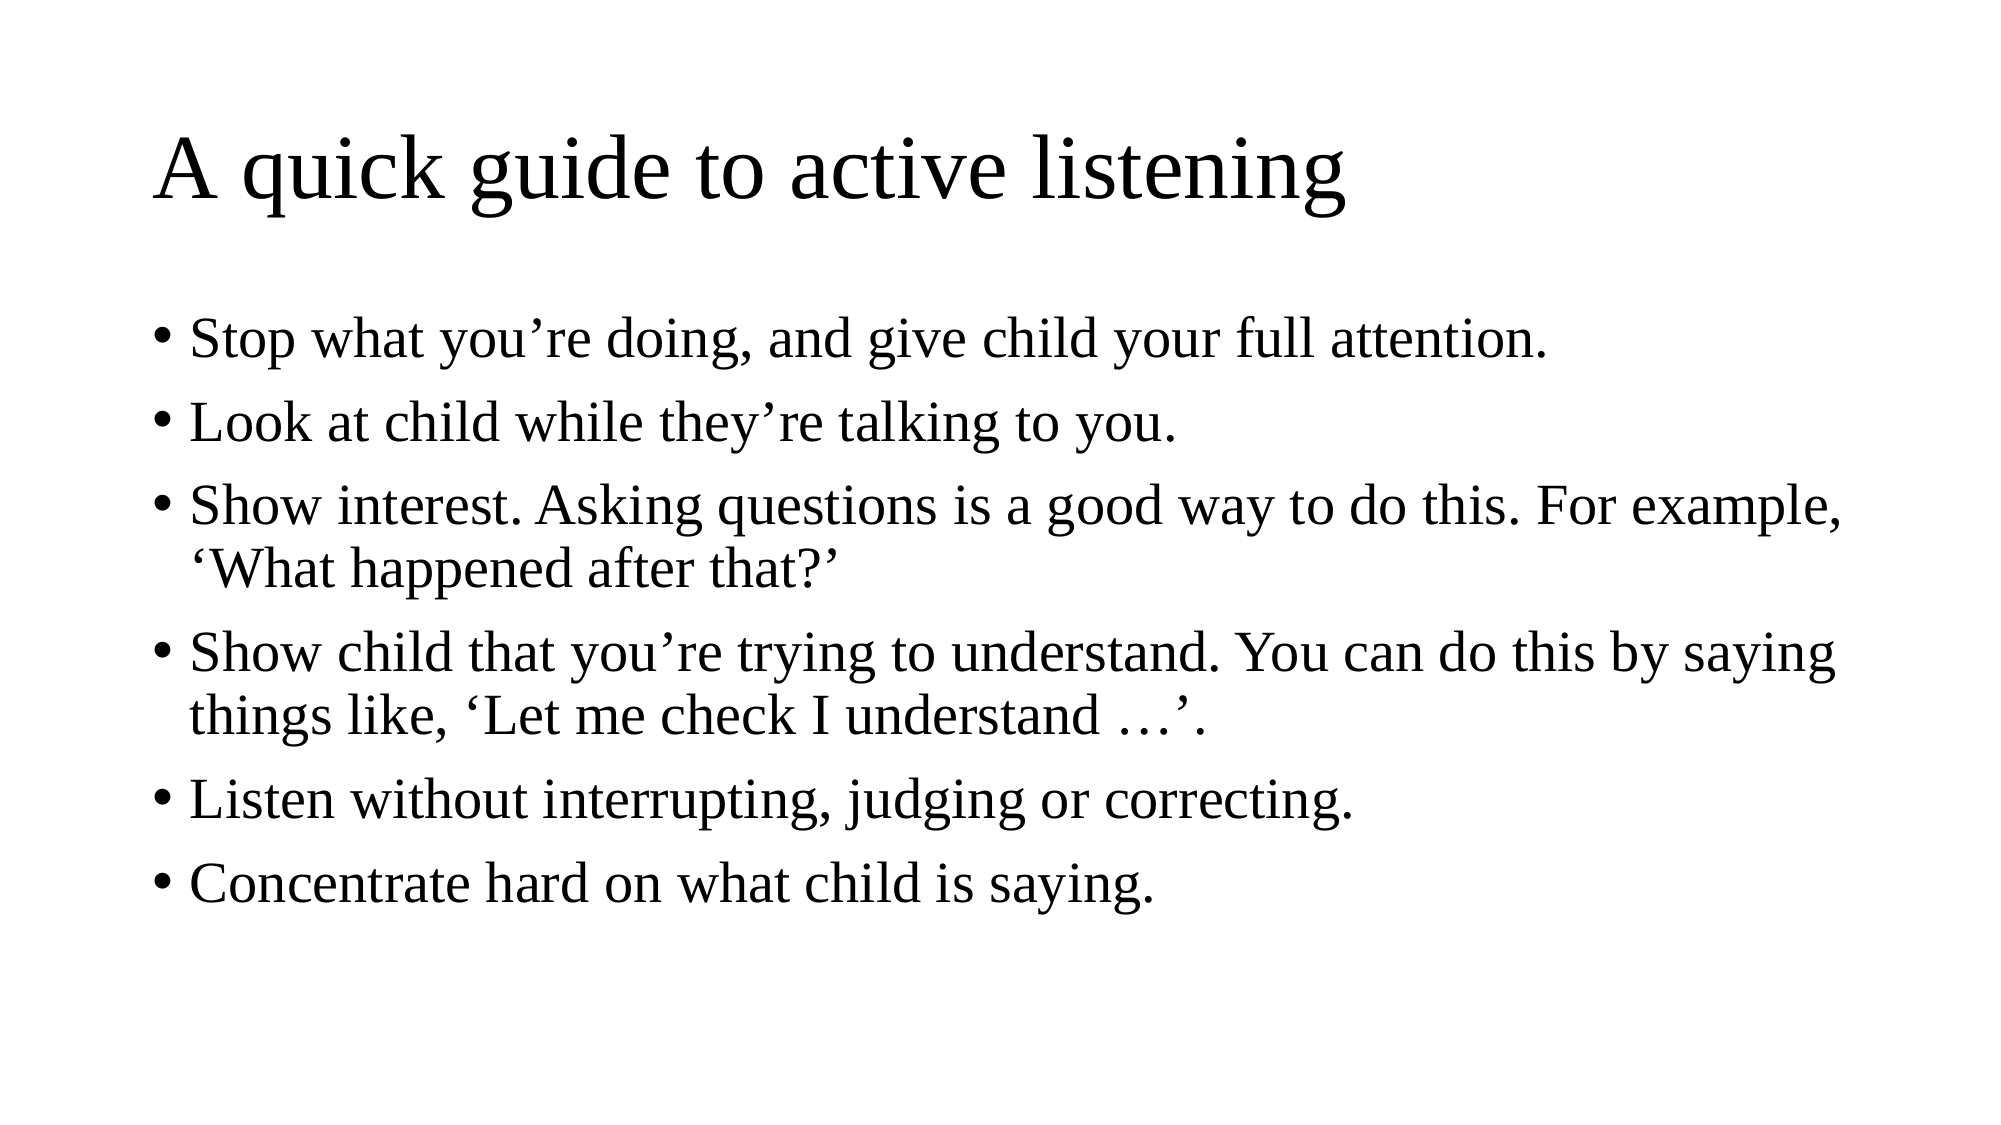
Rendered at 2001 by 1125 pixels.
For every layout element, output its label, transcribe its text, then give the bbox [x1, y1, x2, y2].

list Stop what you’re doing, and give child your full attention. Look at child while they’re talking to you. Show interest. Asking questions is a good way to do this. For example, ‘What happened after that?’ Show child that you’re trying to understand. You can do this by saying things like, ‘Let me check I understand …’. Listen without interrupting, judging or correcting. Concentrate hard on what child is saying. [137, 299, 1863, 1014]
title A quick guide to active listening [137, 59, 1863, 278]
